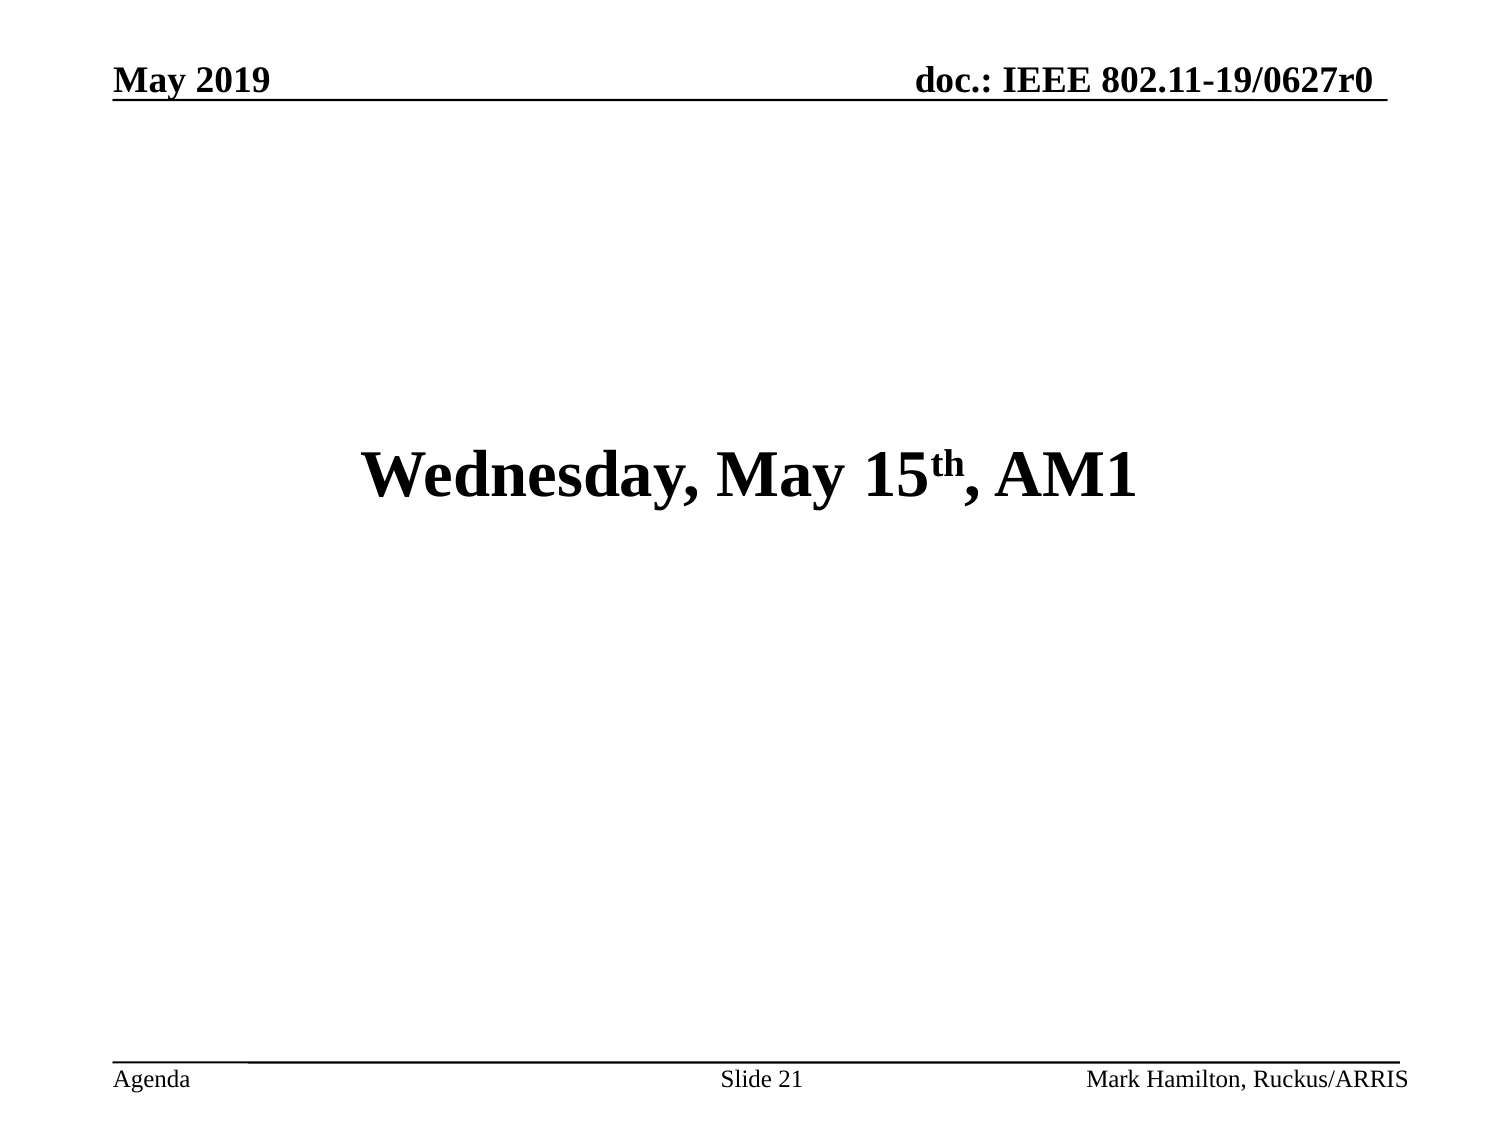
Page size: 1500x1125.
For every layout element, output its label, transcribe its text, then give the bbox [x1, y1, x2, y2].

title Wednesday, May 15th, AM1 [112, 349, 1388, 591]
